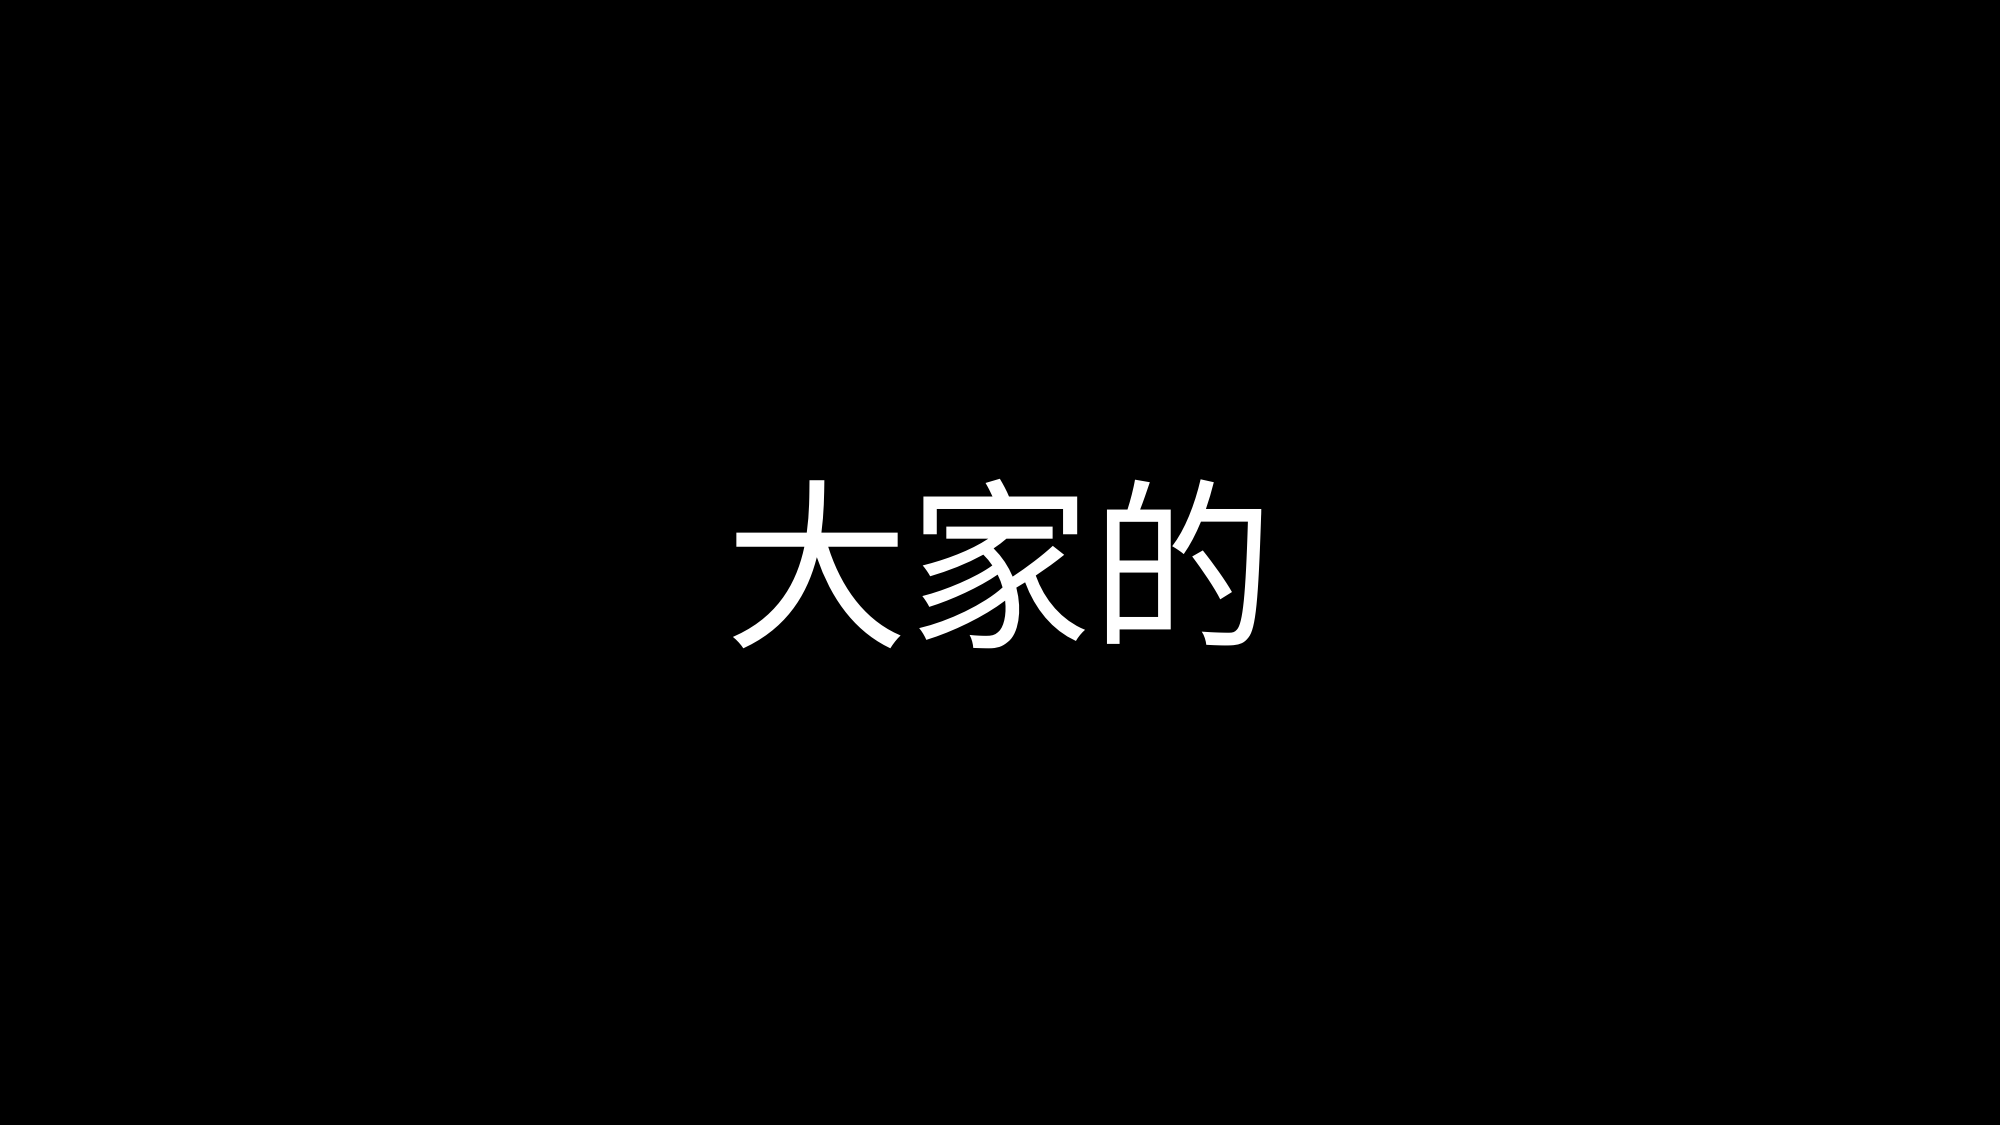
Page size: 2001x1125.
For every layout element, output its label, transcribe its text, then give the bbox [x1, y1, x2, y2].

text_box 大家的 [647, 443, 1353, 679]
